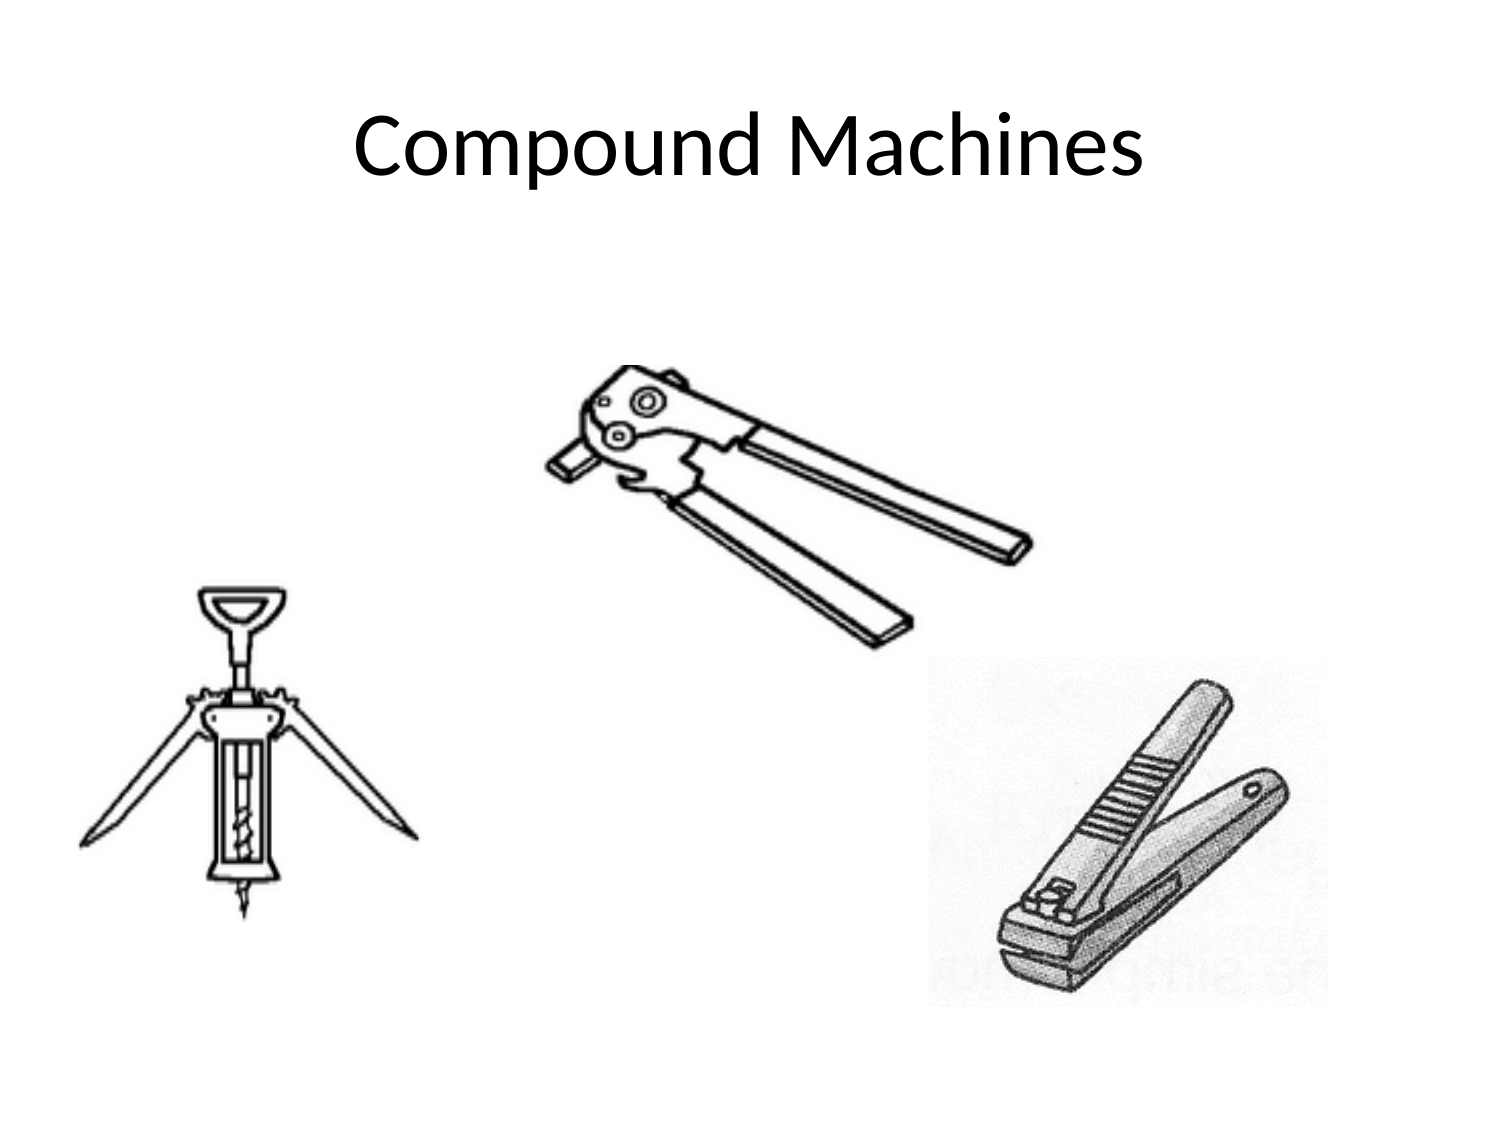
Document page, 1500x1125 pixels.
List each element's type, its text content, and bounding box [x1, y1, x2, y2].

picture [76, 574, 423, 926]
title Compound Machines [75, 45, 1425, 233]
picture [537, 365, 1349, 1011]
